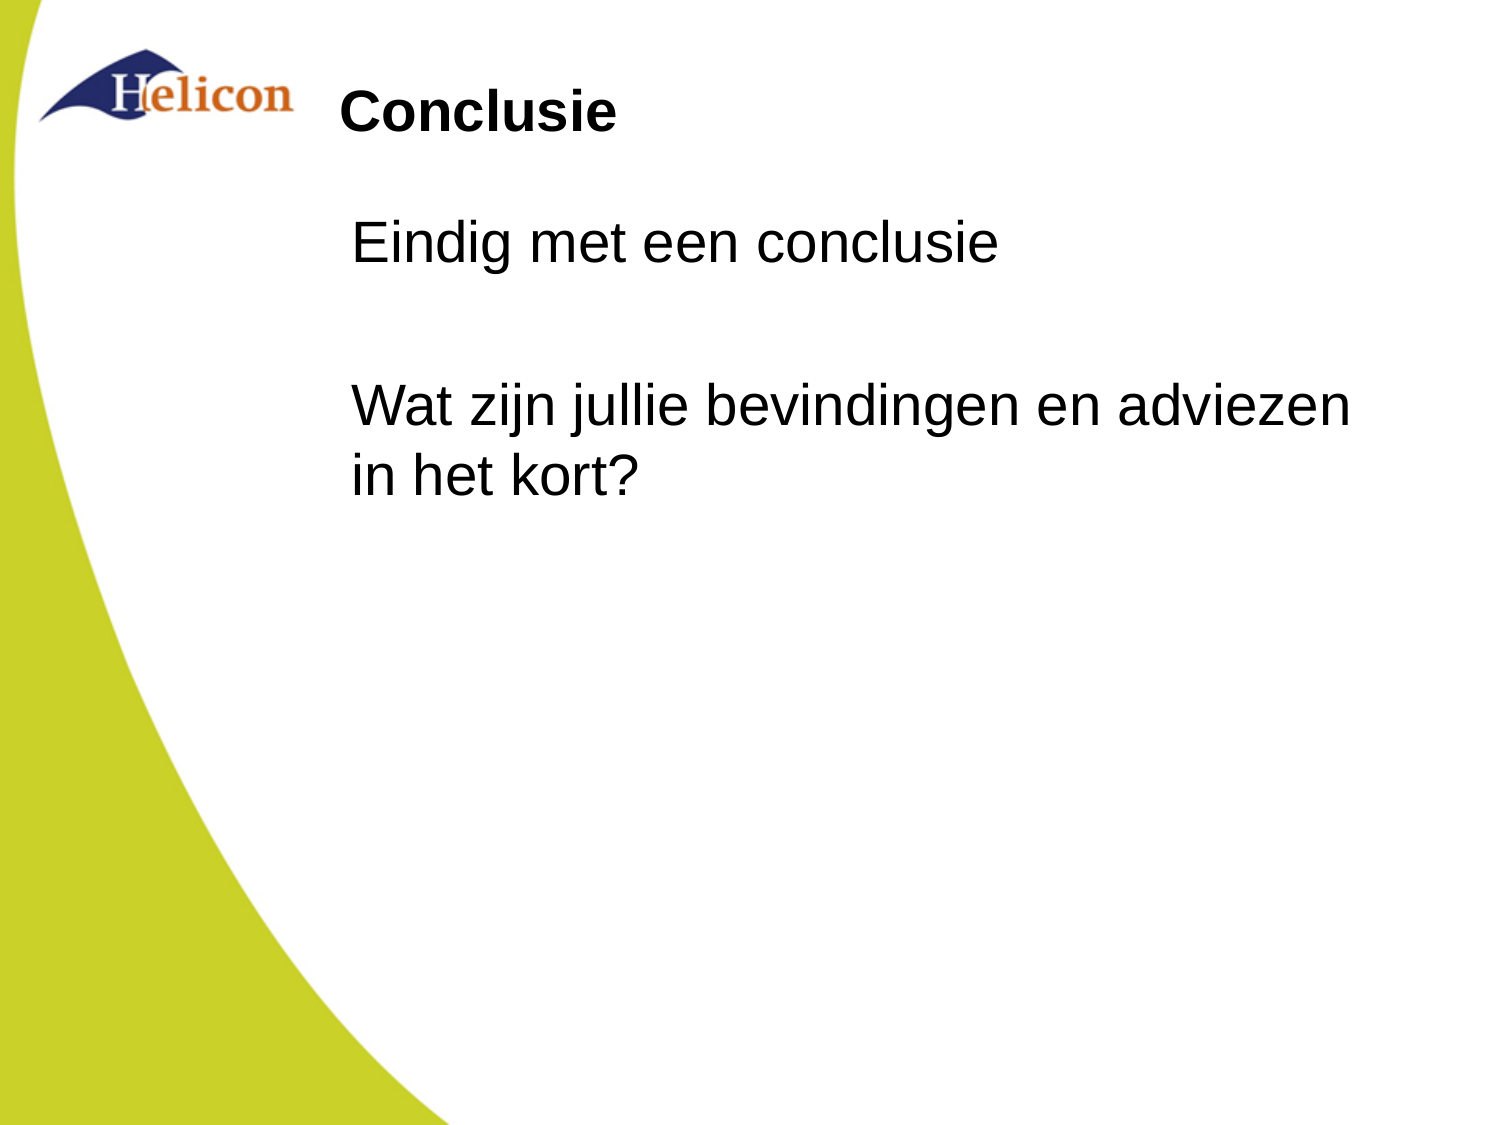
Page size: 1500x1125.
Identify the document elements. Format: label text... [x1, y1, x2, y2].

picture [0, 0, 1500, 1125]
title Conclusie [324, 54, 1415, 161]
list Eindig met een conclusie Wat zijn jullie bevindingen en adviezen in het kort? [336, 196, 1425, 1005]
